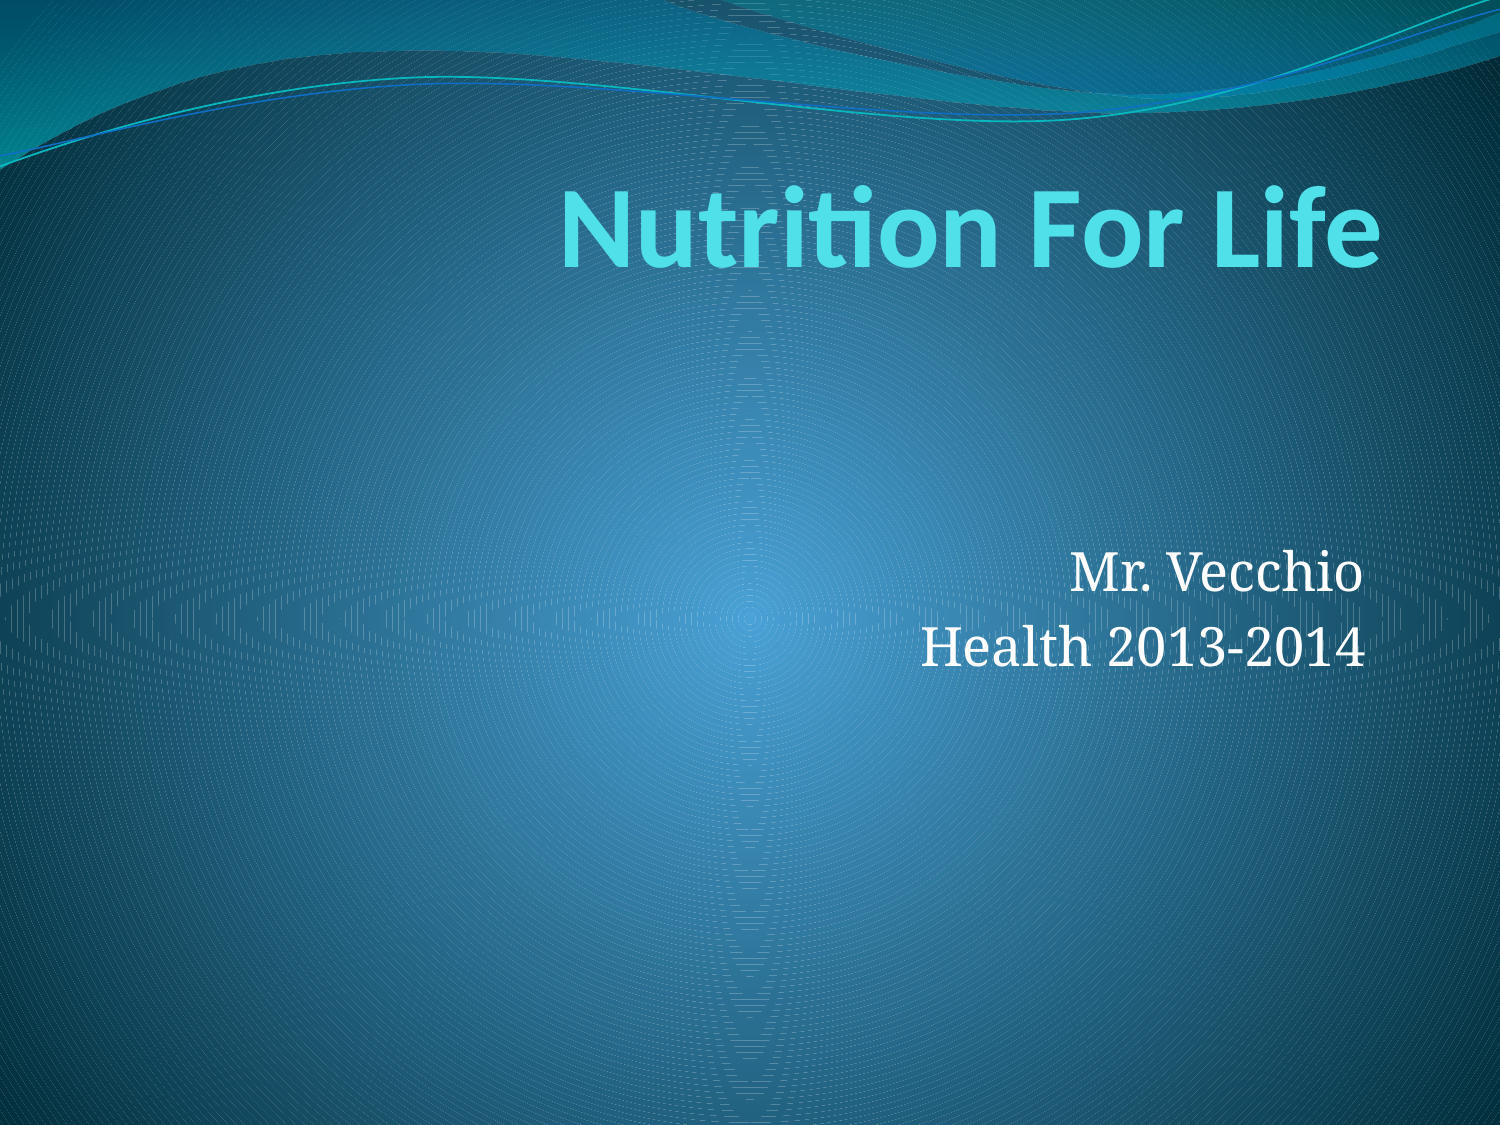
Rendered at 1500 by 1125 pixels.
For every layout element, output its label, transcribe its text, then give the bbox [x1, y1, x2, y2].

subtitle Mr. Vecchio Health 2013-2014 [87, 529, 1376, 818]
title Nutrition For Life [112, 50, 1388, 292]
